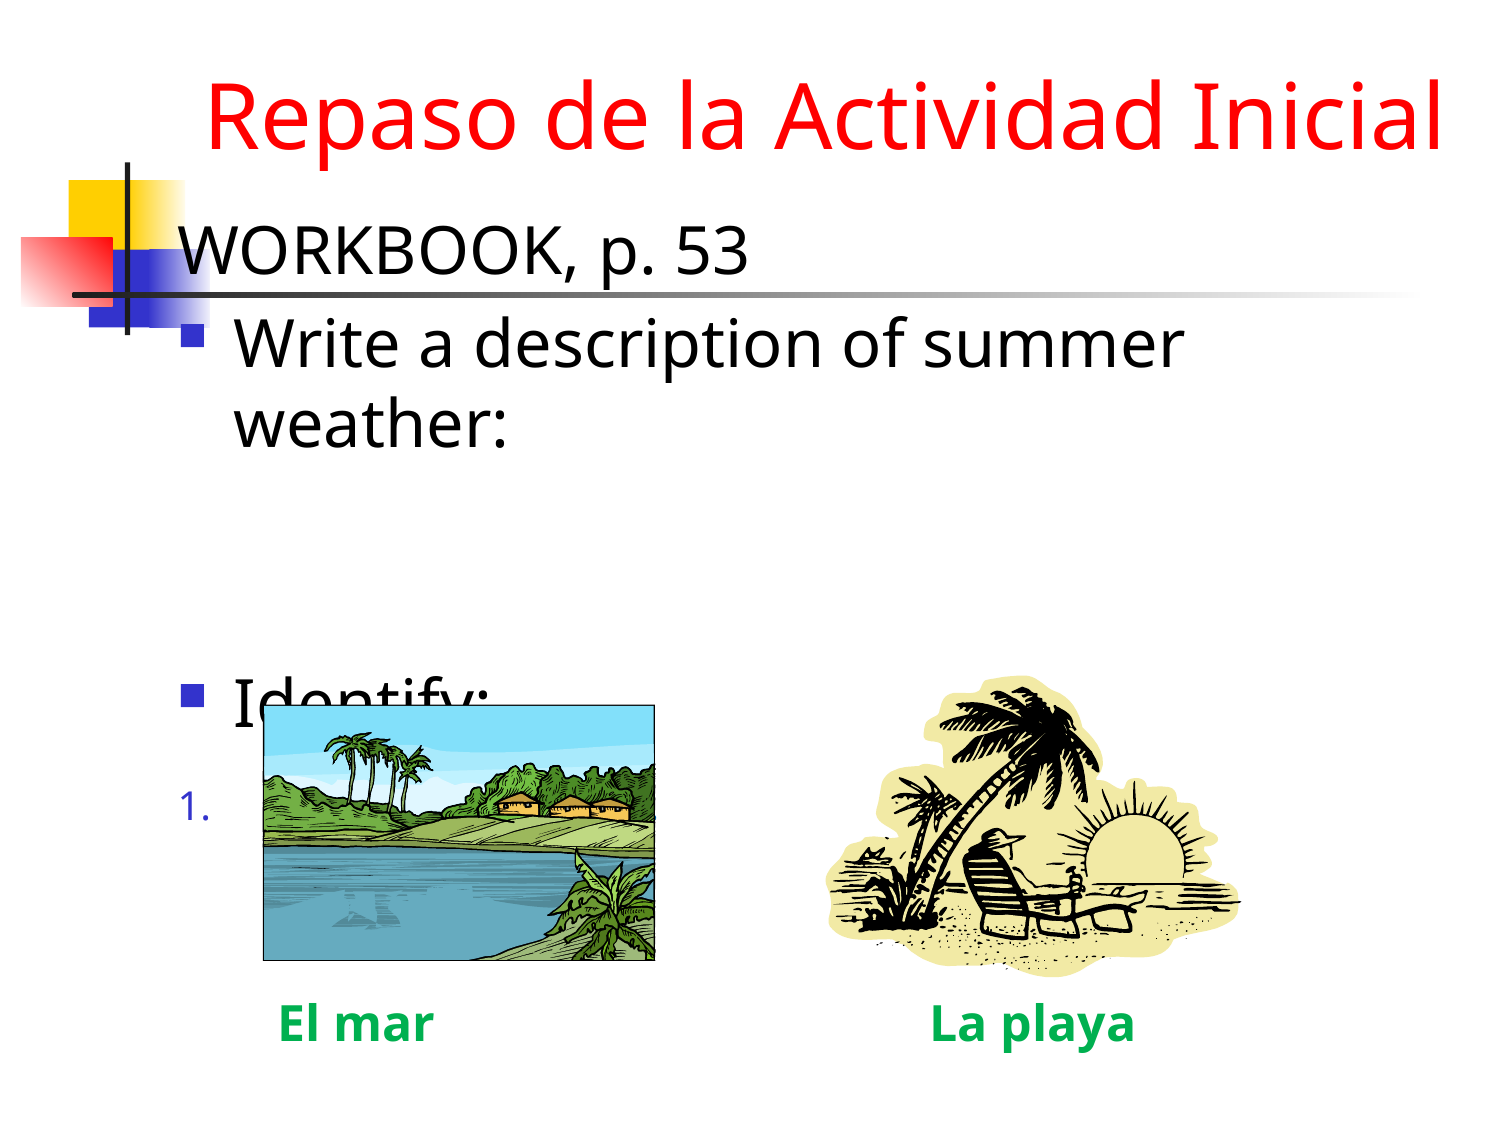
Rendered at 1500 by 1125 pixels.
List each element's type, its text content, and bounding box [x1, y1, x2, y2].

text_box La playa [914, 990, 1242, 1059]
title Repaso de la Actividad Inicial [188, 12, 1468, 175]
picture [824, 674, 1242, 985]
text_box El mar [262, 983, 500, 1059]
list WORKBOOK, p. 53 Write a description of summer weather: Identify: 2. [162, 200, 1475, 1025]
picture [262, 704, 656, 962]
